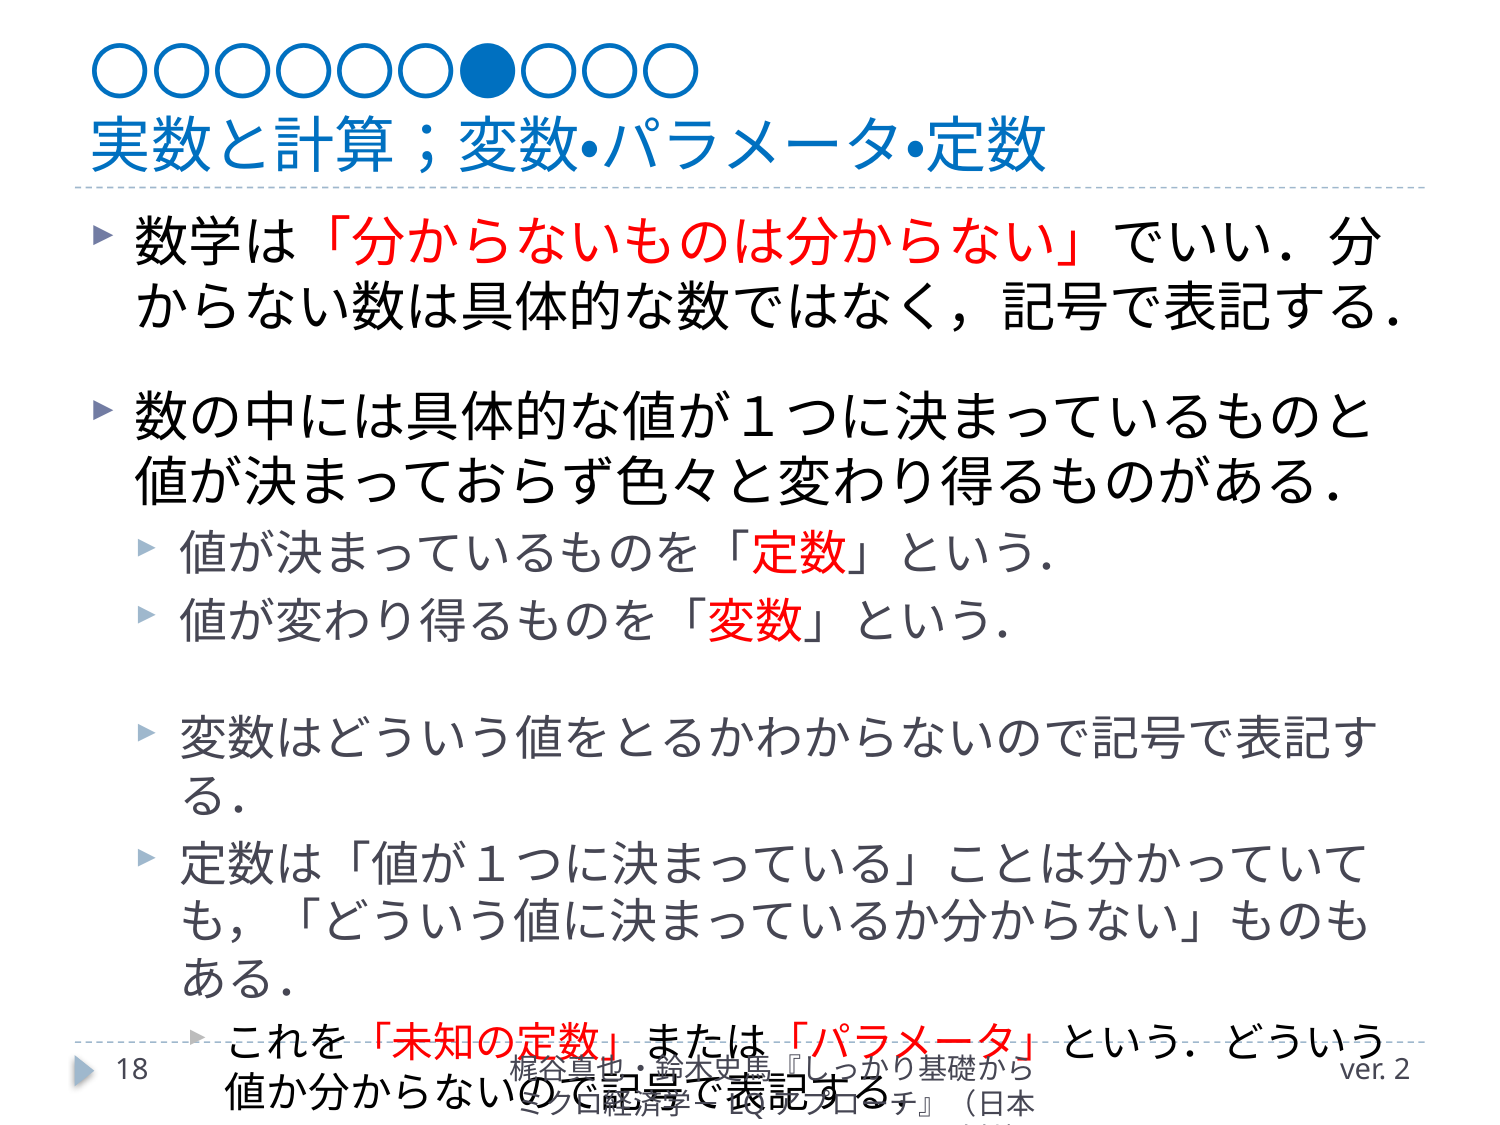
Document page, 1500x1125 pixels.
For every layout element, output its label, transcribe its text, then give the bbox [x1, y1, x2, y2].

footer 梶谷真也・鈴木史馬『しっかり基礎からミクロ経済学－LQアプローチ』（日本評論社） [475, 1042, 1050, 1103]
slide_number ver. 2 [1050, 1042, 1426, 1103]
list 数学は「分からないものは分からない」でいい．分からない数は具体的な数ではなく，記号で表記する． 数の中には具体的な値が１つに決まっているものと値が決まっておらず色々と変わり得るものがある． 値が決まっているものを「定数」という． 値が変わり得るものを「変数」という． 変数はどういう値をとるかわからないので記号で表記する． 定数は「値が１つに決まっている」ことは分かっていても，「どういう値に決まっているか分からない」ものもある． これを「未知の定数」または「パラメータ」という．どういう値か分からないので記号で表記する． [75, 200, 1425, 1010]
title 〇〇〇〇〇〇●〇〇〇 実数と計算；変数・パラメータ・定数 [75, 24, 1425, 188]
slide_number 18 [100, 1042, 426, 1103]
